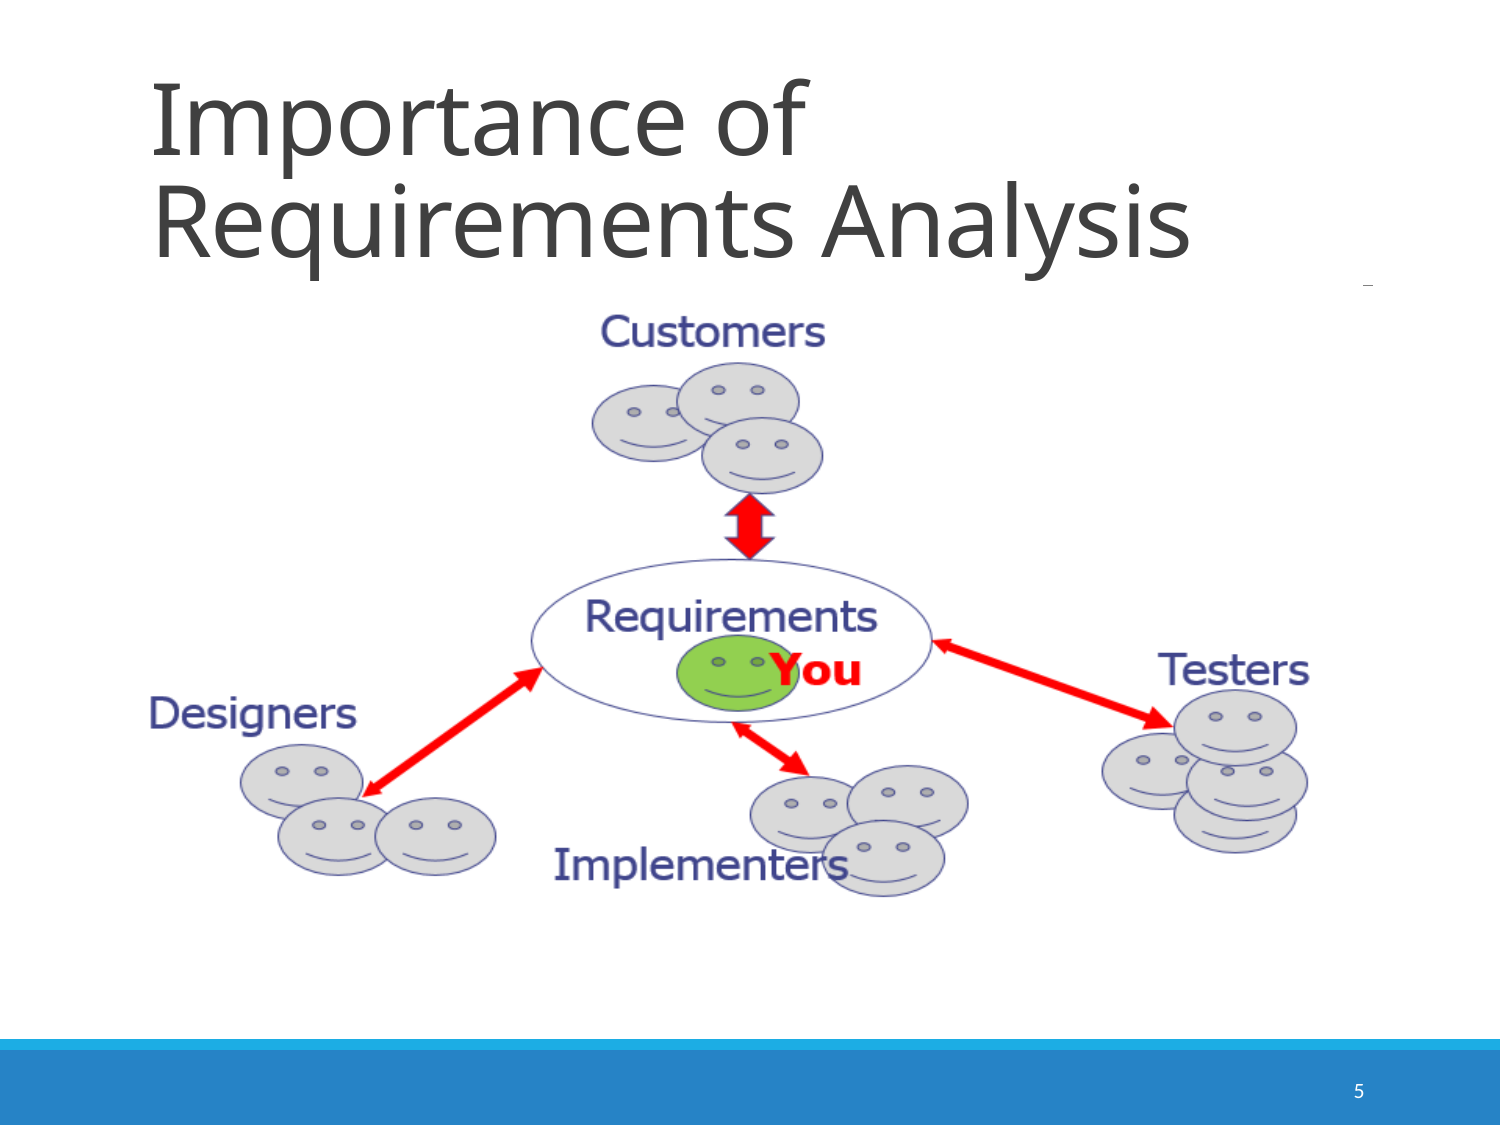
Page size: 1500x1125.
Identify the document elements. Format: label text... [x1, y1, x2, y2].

title Importance of Requirements Analysis [135, 47, 1373, 285]
picture [136, 284, 1363, 914]
slide_number 5 [1218, 1059, 1380, 1120]
